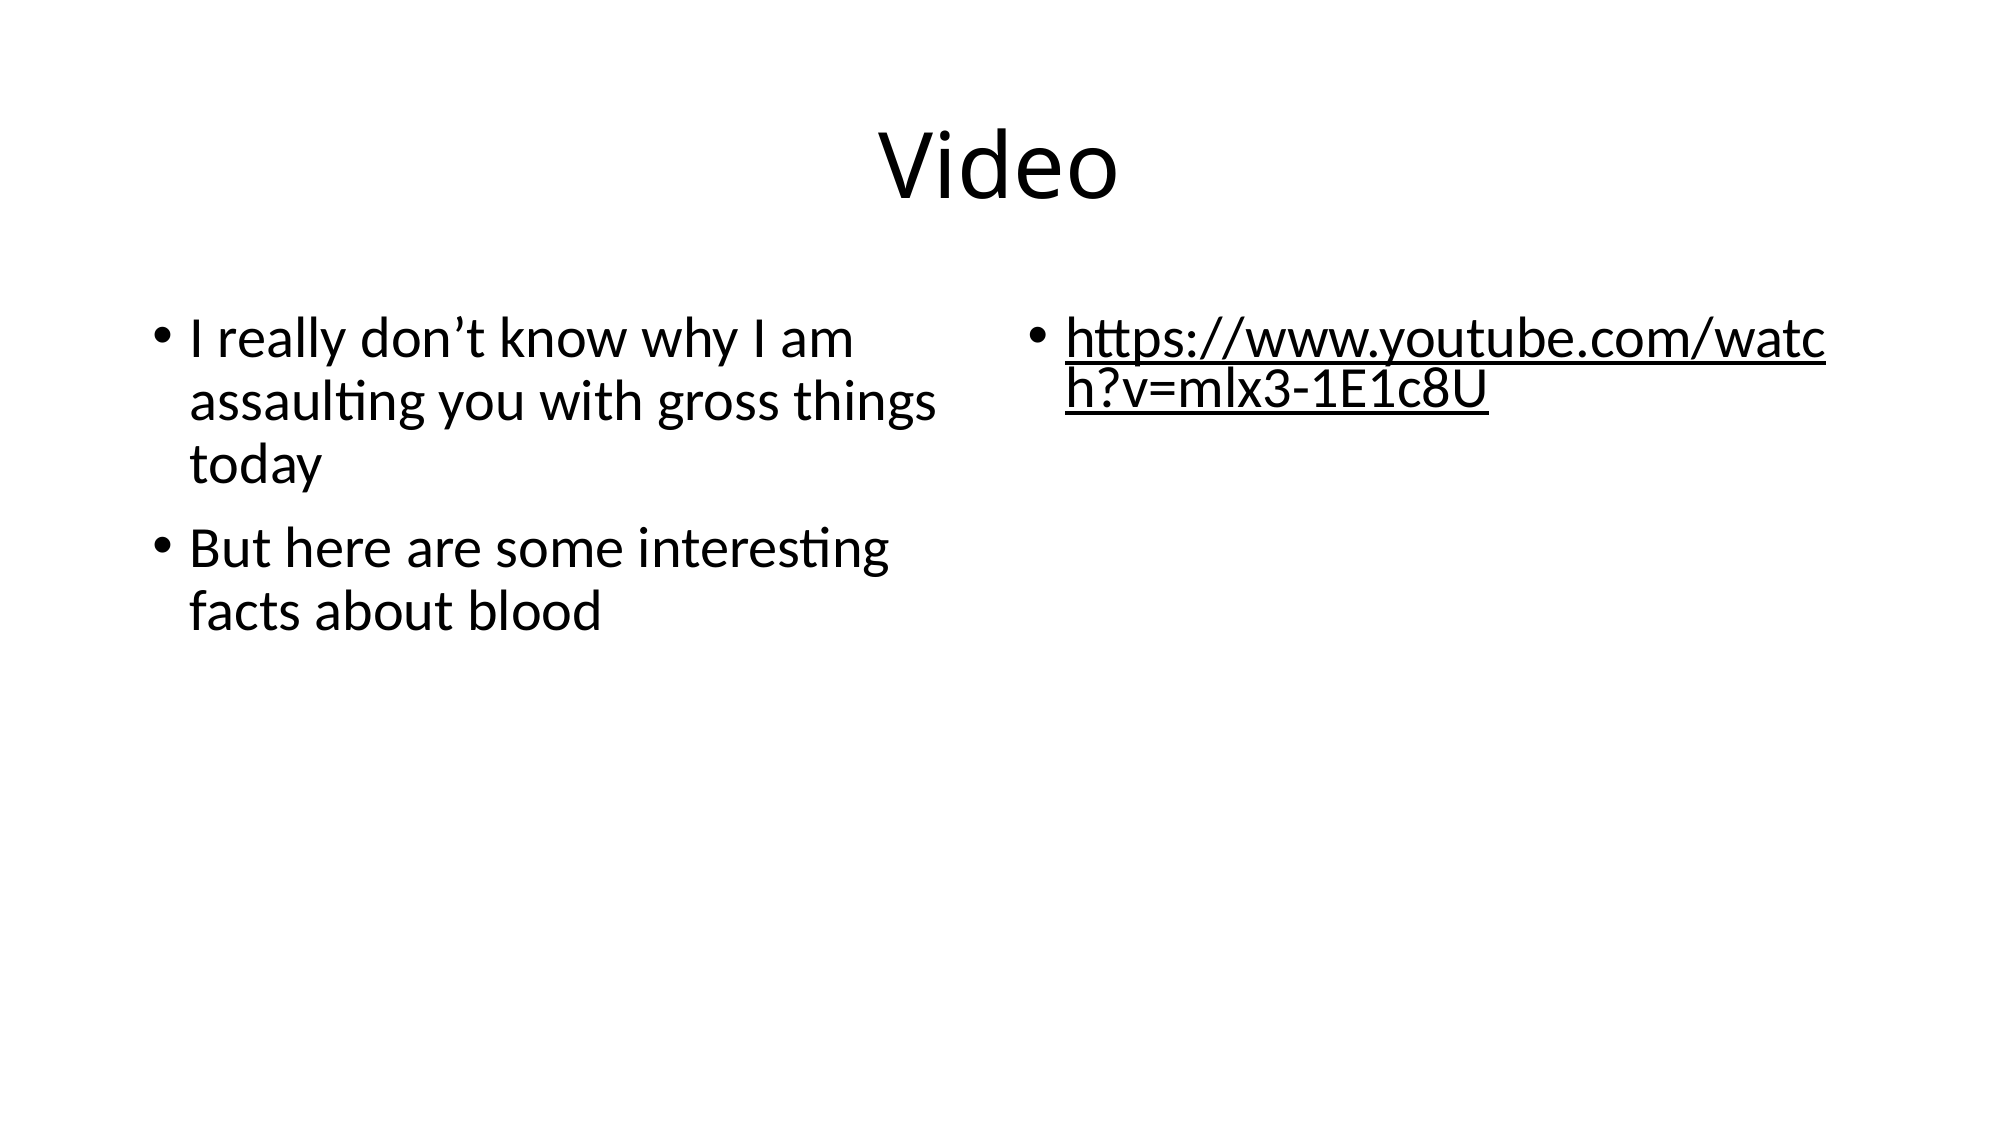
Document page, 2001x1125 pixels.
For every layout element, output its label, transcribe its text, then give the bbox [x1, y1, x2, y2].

title Video [137, 59, 1863, 278]
list https://www.youtube.com/watch?v=mlx3-1E1c8U [1012, 299, 1863, 1014]
list I really don’t know why I am assaulting you with gross things today But here are some interesting facts about blood [137, 299, 988, 1014]
